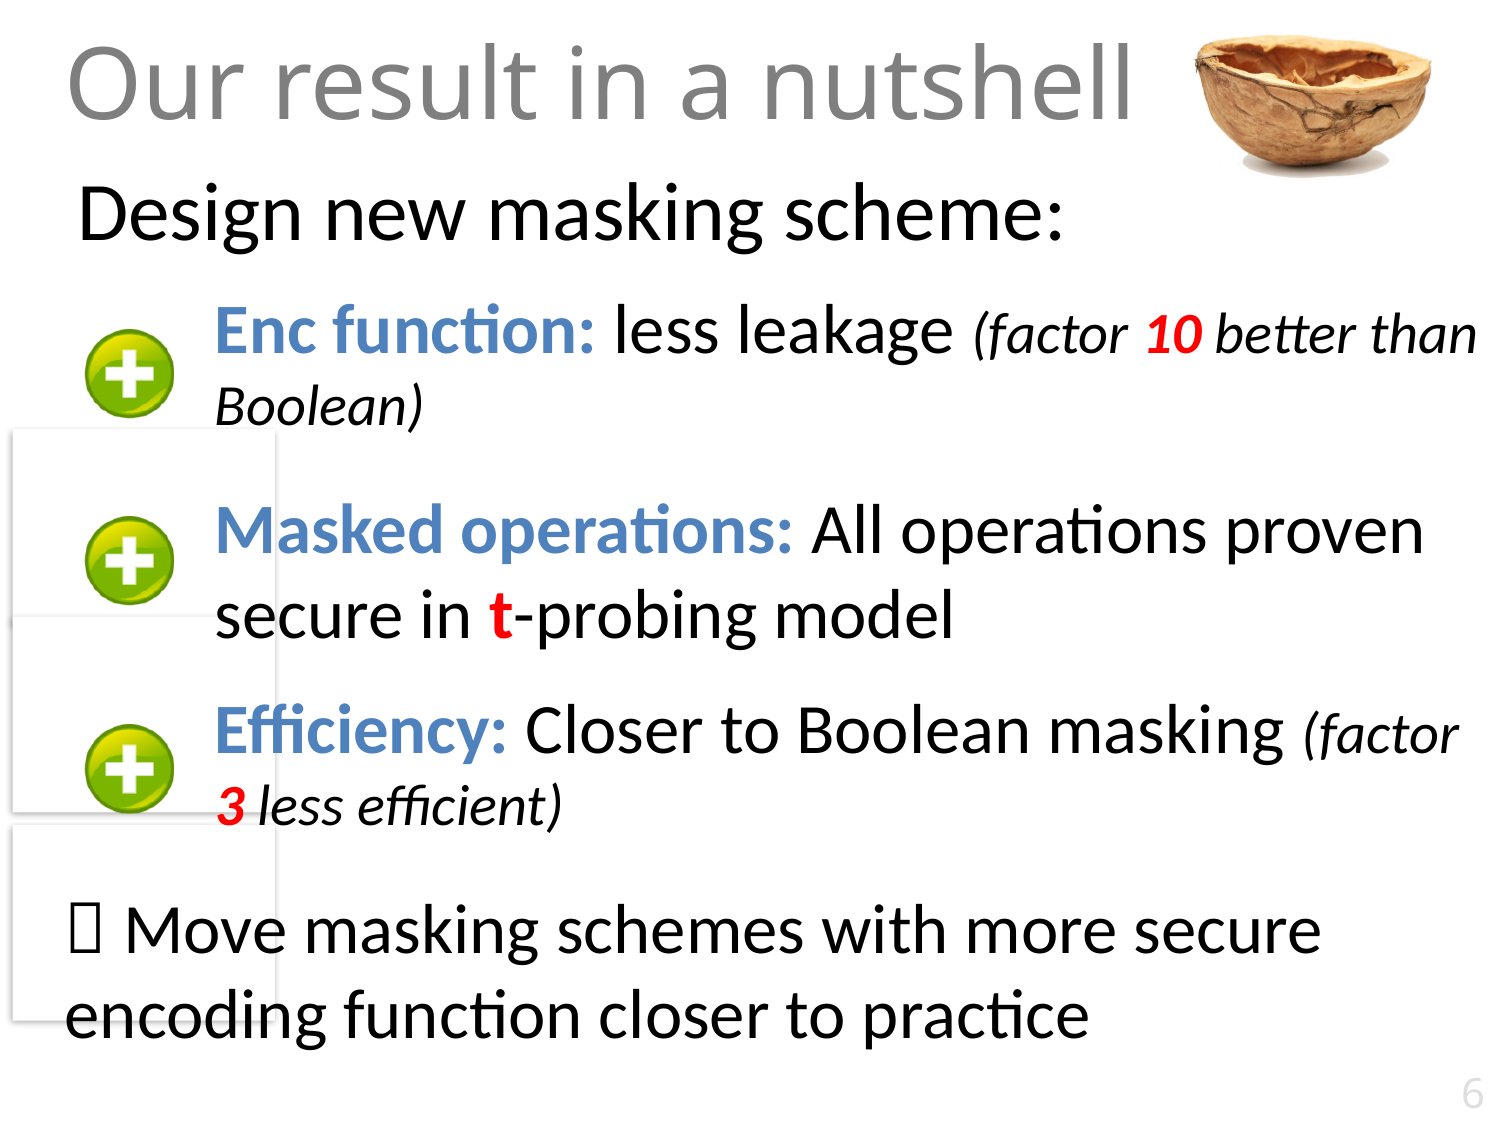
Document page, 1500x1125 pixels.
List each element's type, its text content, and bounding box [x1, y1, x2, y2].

text_box Design new masking scheme: [62, 149, 1500, 263]
text_box Efficiency: Closer to Boolean masking (factor 3 less efficient) [279, 675, 1475, 788]
picture [1187, 24, 1437, 182]
text_box  Move masking schemes with more secure encoding function closer to practice [279, 875, 1500, 988]
text_box Our result in a nutshell [50, 12, 1500, 148]
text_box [12, 329, 276, 516]
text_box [12, 724, 276, 1021]
text_box Masked operations: All operations proven secure in t-probing model [279, 474, 1475, 588]
slide_number 6 [1362, 1065, 1500, 1125]
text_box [12, 516, 276, 724]
text_box Enc function: less leakage (factor 10 better than Boolean) [200, 275, 1500, 388]
